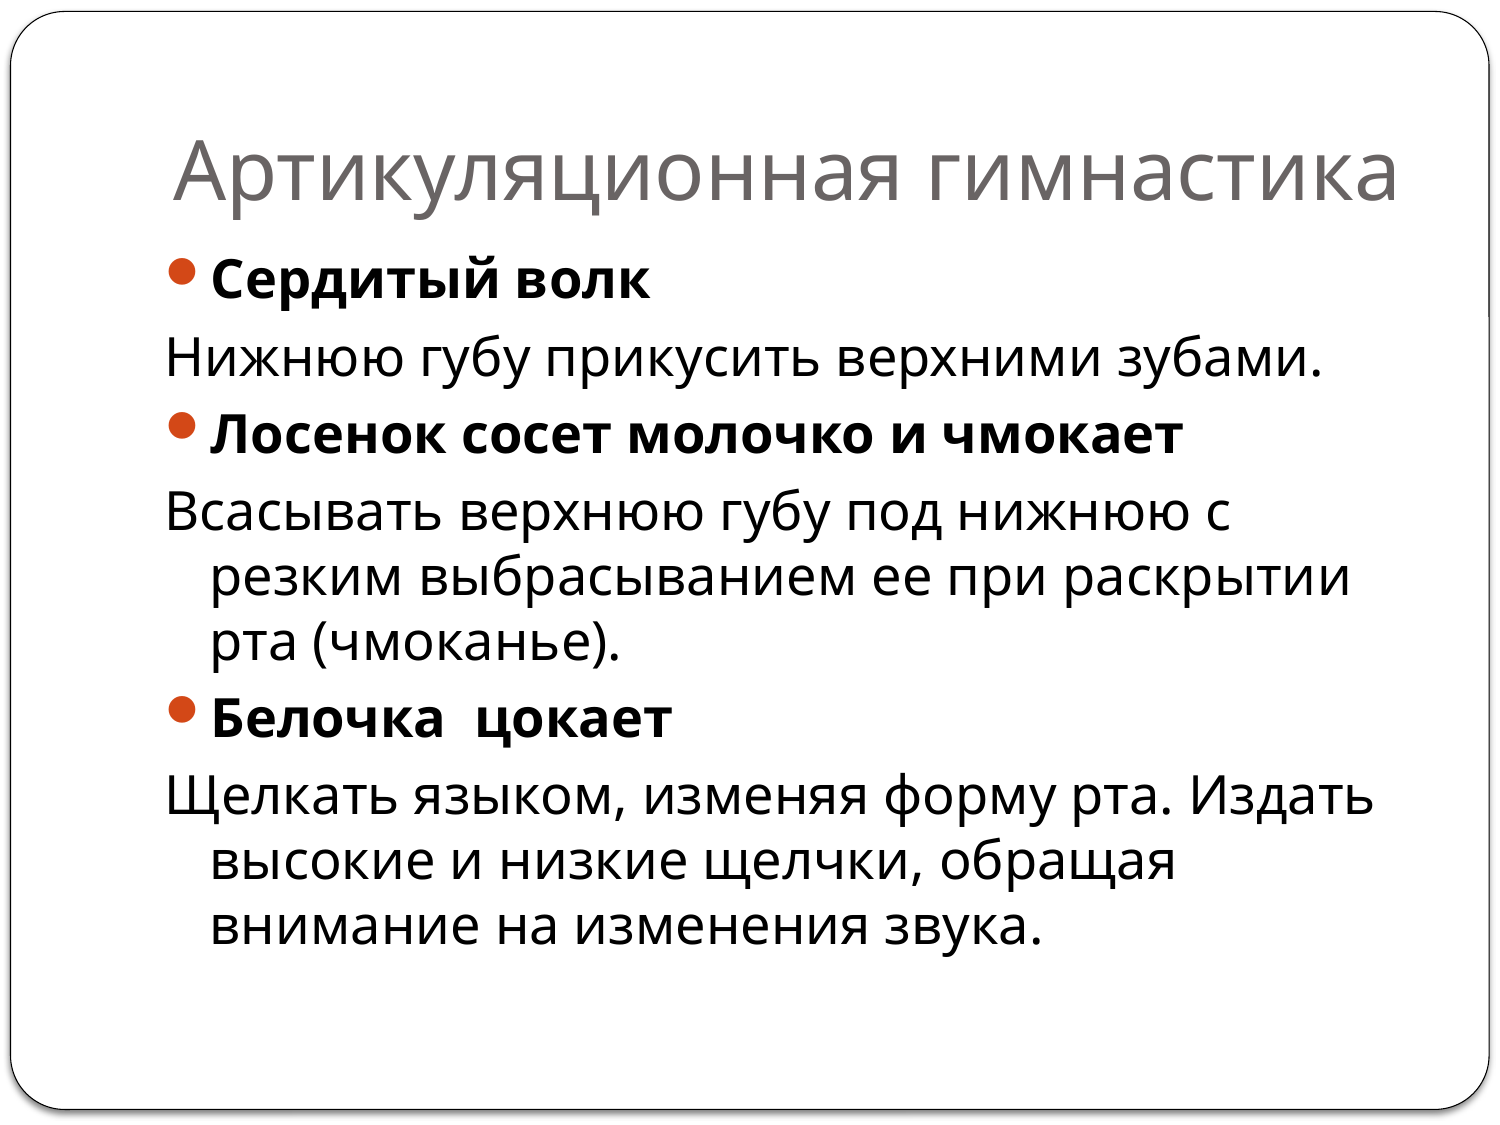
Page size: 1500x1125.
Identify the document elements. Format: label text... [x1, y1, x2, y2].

title Артикуляционная гимнастика [150, 45, 1425, 233]
list Сердитый волк Нижнюю губу прикусить верхними зубами. Лосенок сосет молочко и чмокает Всасывать верхнюю губу под нижнюю с резким выбрасыванием ее при раскрытии рта (чмоканье). Белочка цокает Щелкать языком, изменяя форму рта. Издать высокие и низкие щелчки, обращая внимание на изменения звука. [150, 237, 1425, 988]
